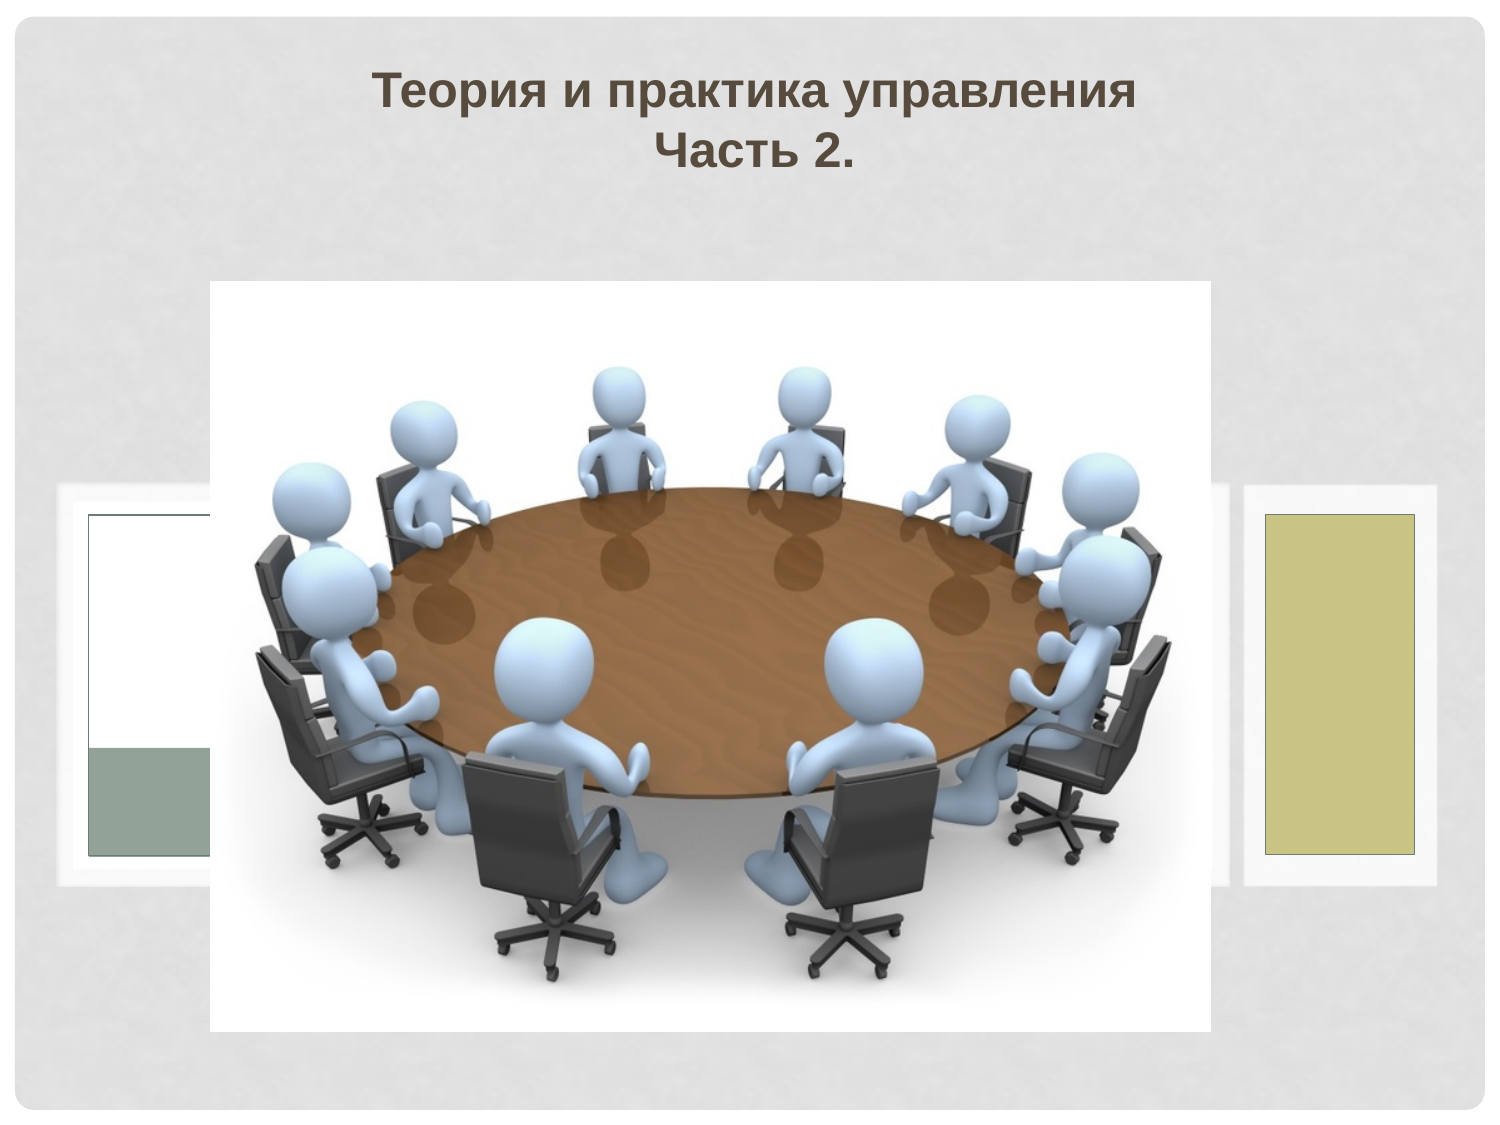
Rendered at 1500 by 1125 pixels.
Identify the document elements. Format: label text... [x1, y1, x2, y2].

text_box Теория и практика управления Часть 2. [150, 49, 1360, 185]
picture [210, 280, 1212, 1032]
